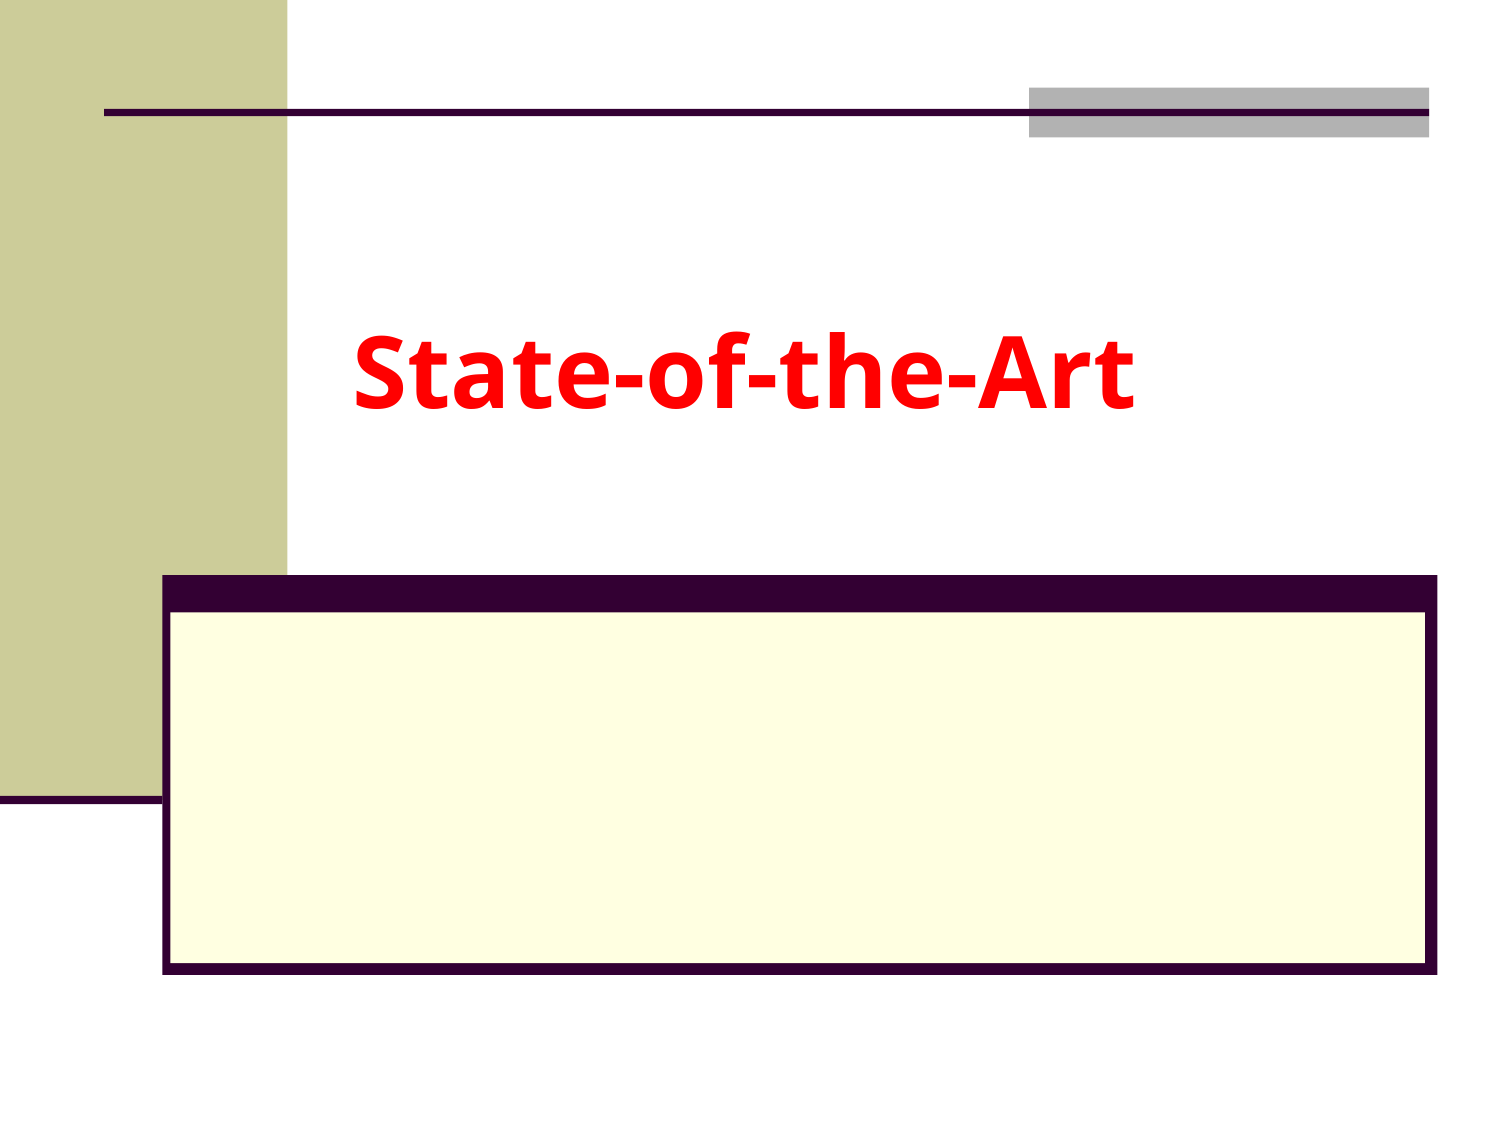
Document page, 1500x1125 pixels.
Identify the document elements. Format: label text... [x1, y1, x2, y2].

title State-of-the-Art [337, 187, 1426, 551]
